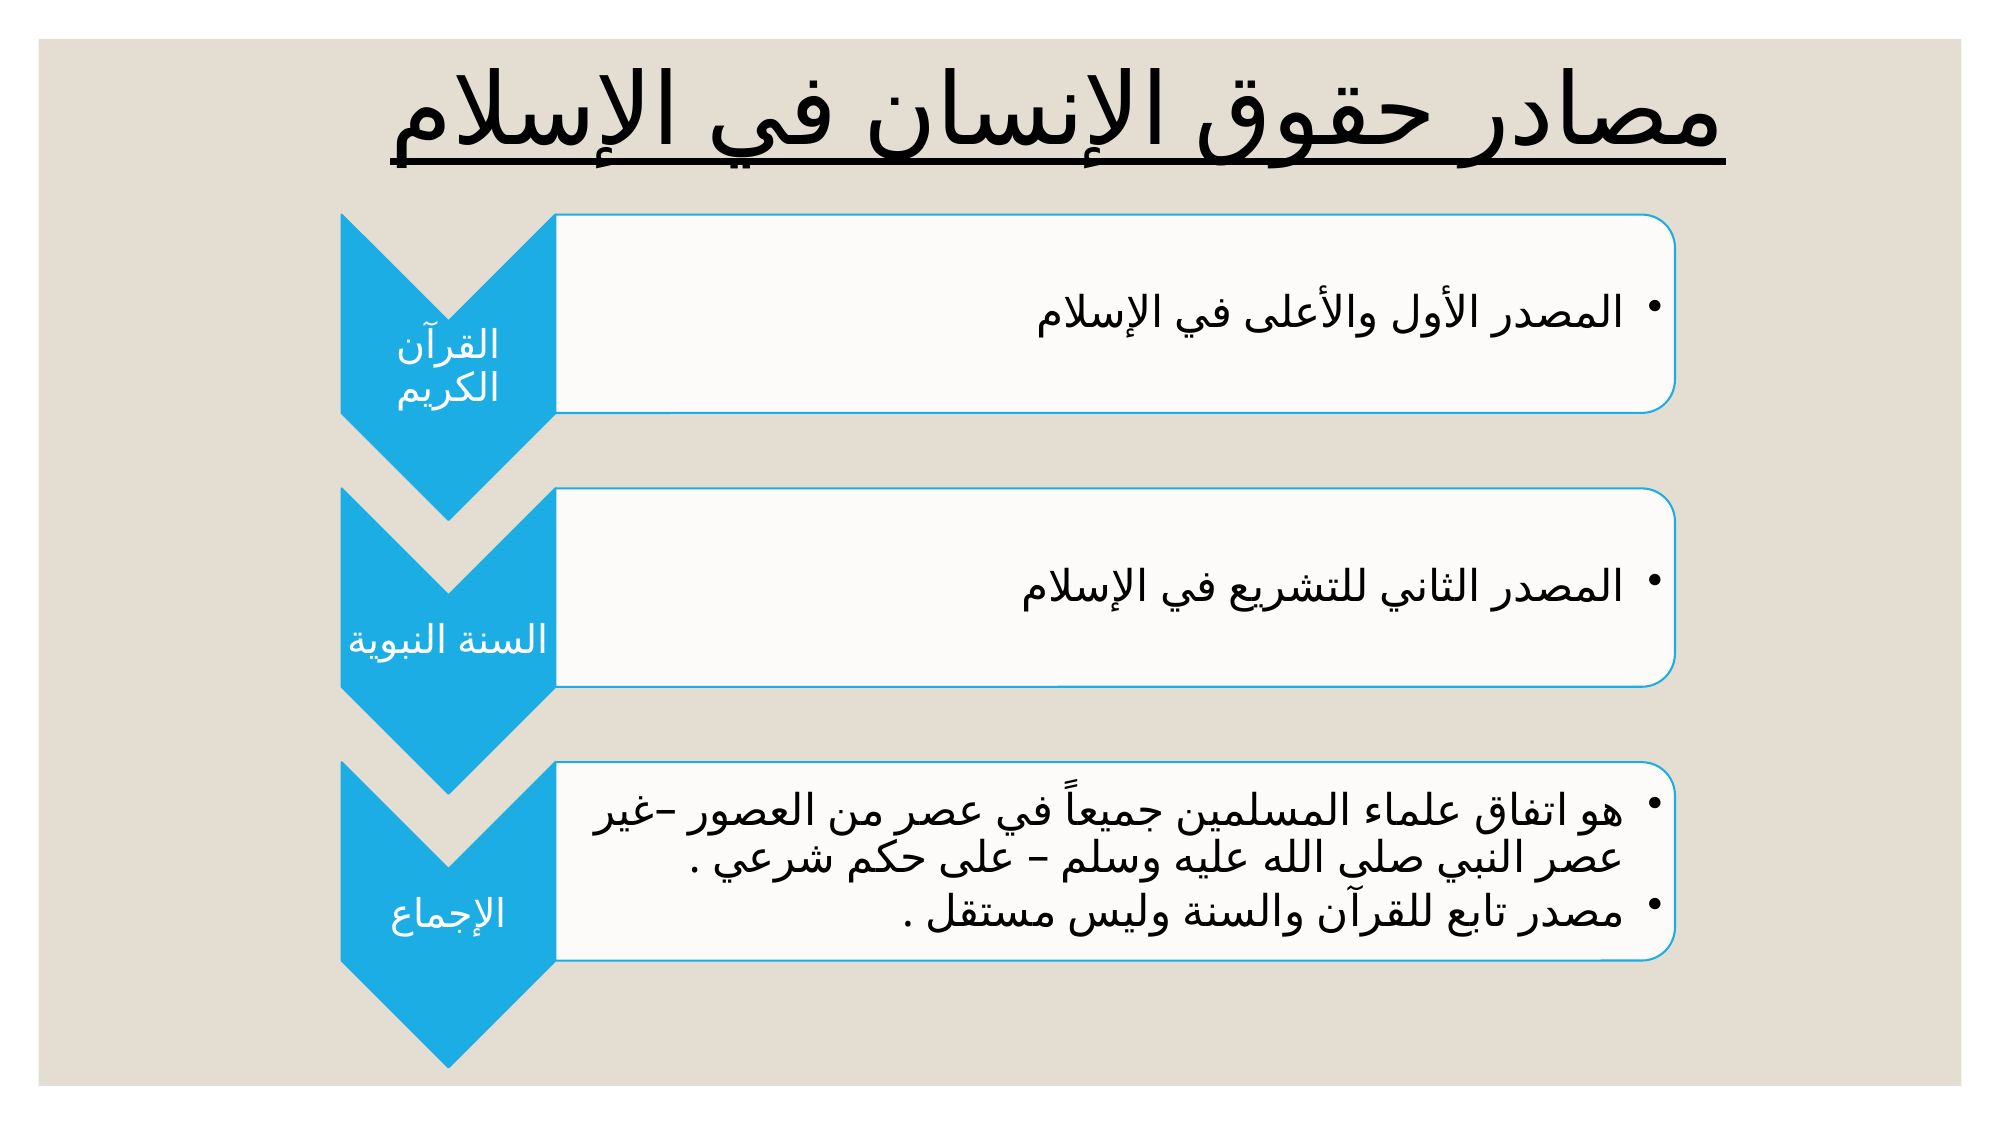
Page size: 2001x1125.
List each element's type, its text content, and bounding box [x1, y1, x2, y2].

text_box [341, 214, 1675, 1068]
text_box مصادر حقوق الإنسان في الإسلام [375, 36, 1742, 172]
